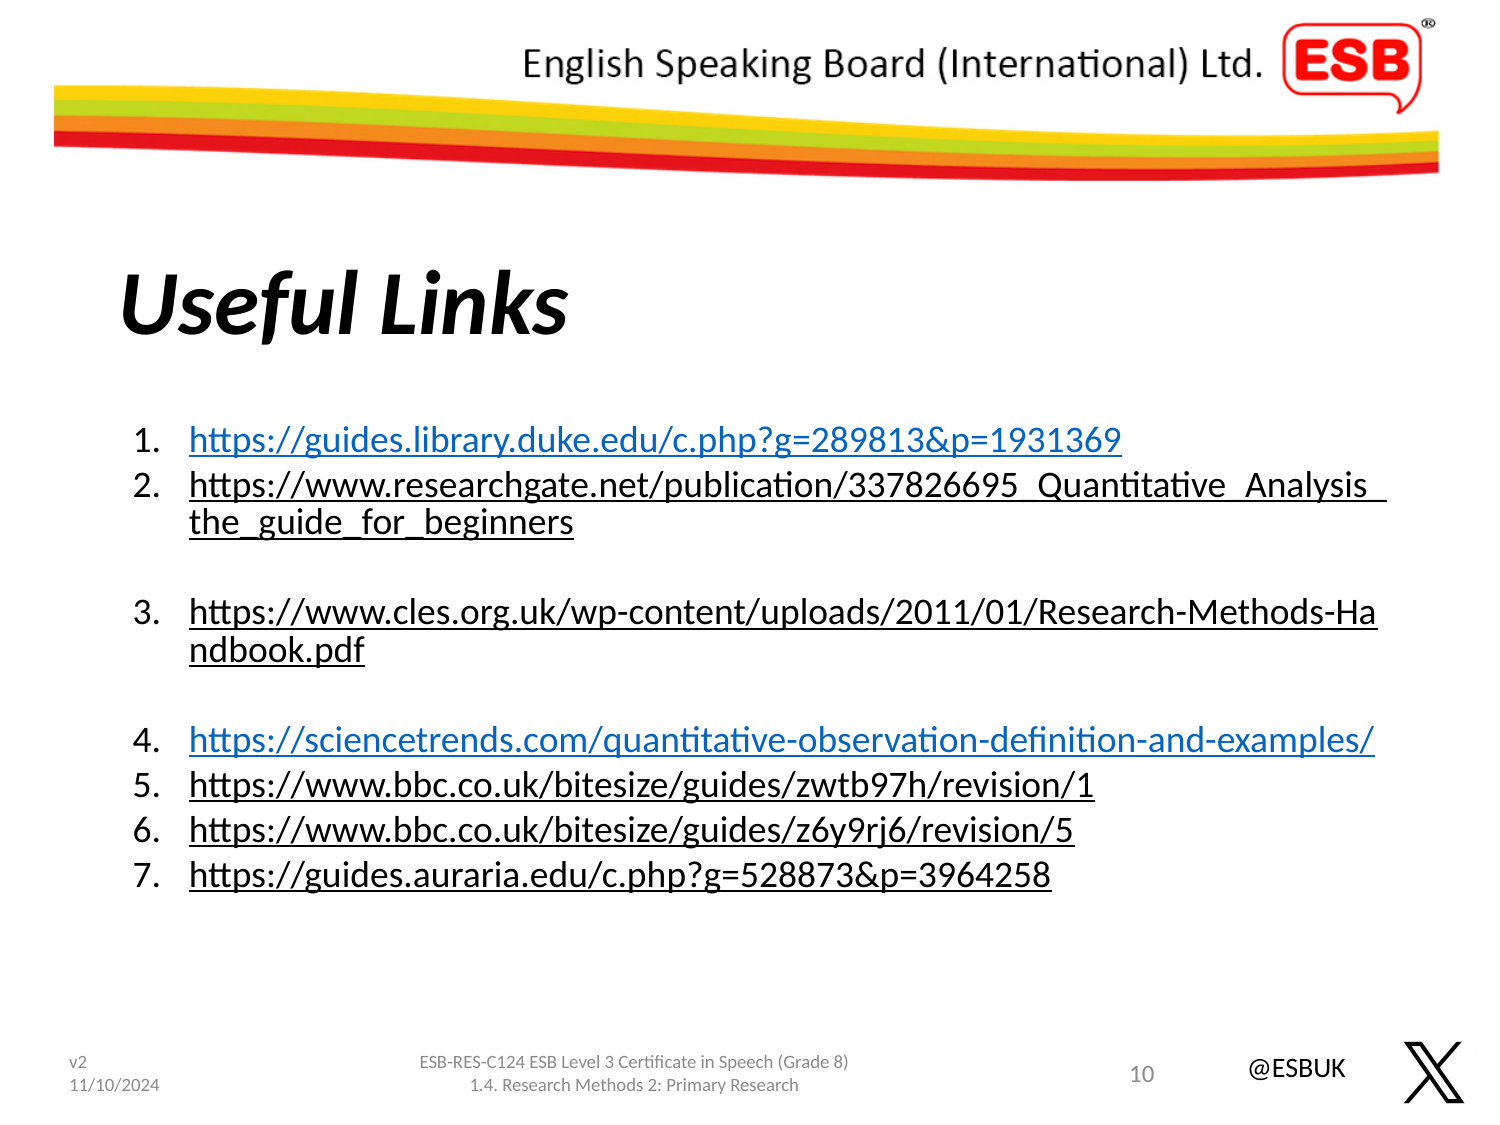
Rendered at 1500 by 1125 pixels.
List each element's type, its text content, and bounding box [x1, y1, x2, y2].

slide_number 10 [924, 1042, 1170, 1103]
picture [1395, 1029, 1476, 1116]
text_box https://guides.library.duke.edu/c.php?g=289813&p=1931369 https://www.researchgate.net/publication/337826695_Quantitative_Analysis_the_guide_for_beginners https://www.cles.org.uk/wp-content/uploads/2011/01/Research-Methods-Handbook.pdf https://sciencetrends.com/quantitative-observation-definition-and-examples/ https://www.bbc.co.uk/bitesize/guides/zwtb97h/revision/1 https://www.bbc.co.uk/bitesize/guides/z6y9rj6/revision/5 https://guides.auraria.edu/c.php?g=528873&p=3964258 [117, 407, 1412, 828]
title Useful Links [103, 243, 1397, 367]
picture [0, 0, 1500, 189]
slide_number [54, 1042, 182, 1103]
footer ESB-RES-C124 ESB Level 3 Certificate in Speech (Grade 8) 1.4. Research Methods 2: Primary Research [390, 1042, 879, 1103]
